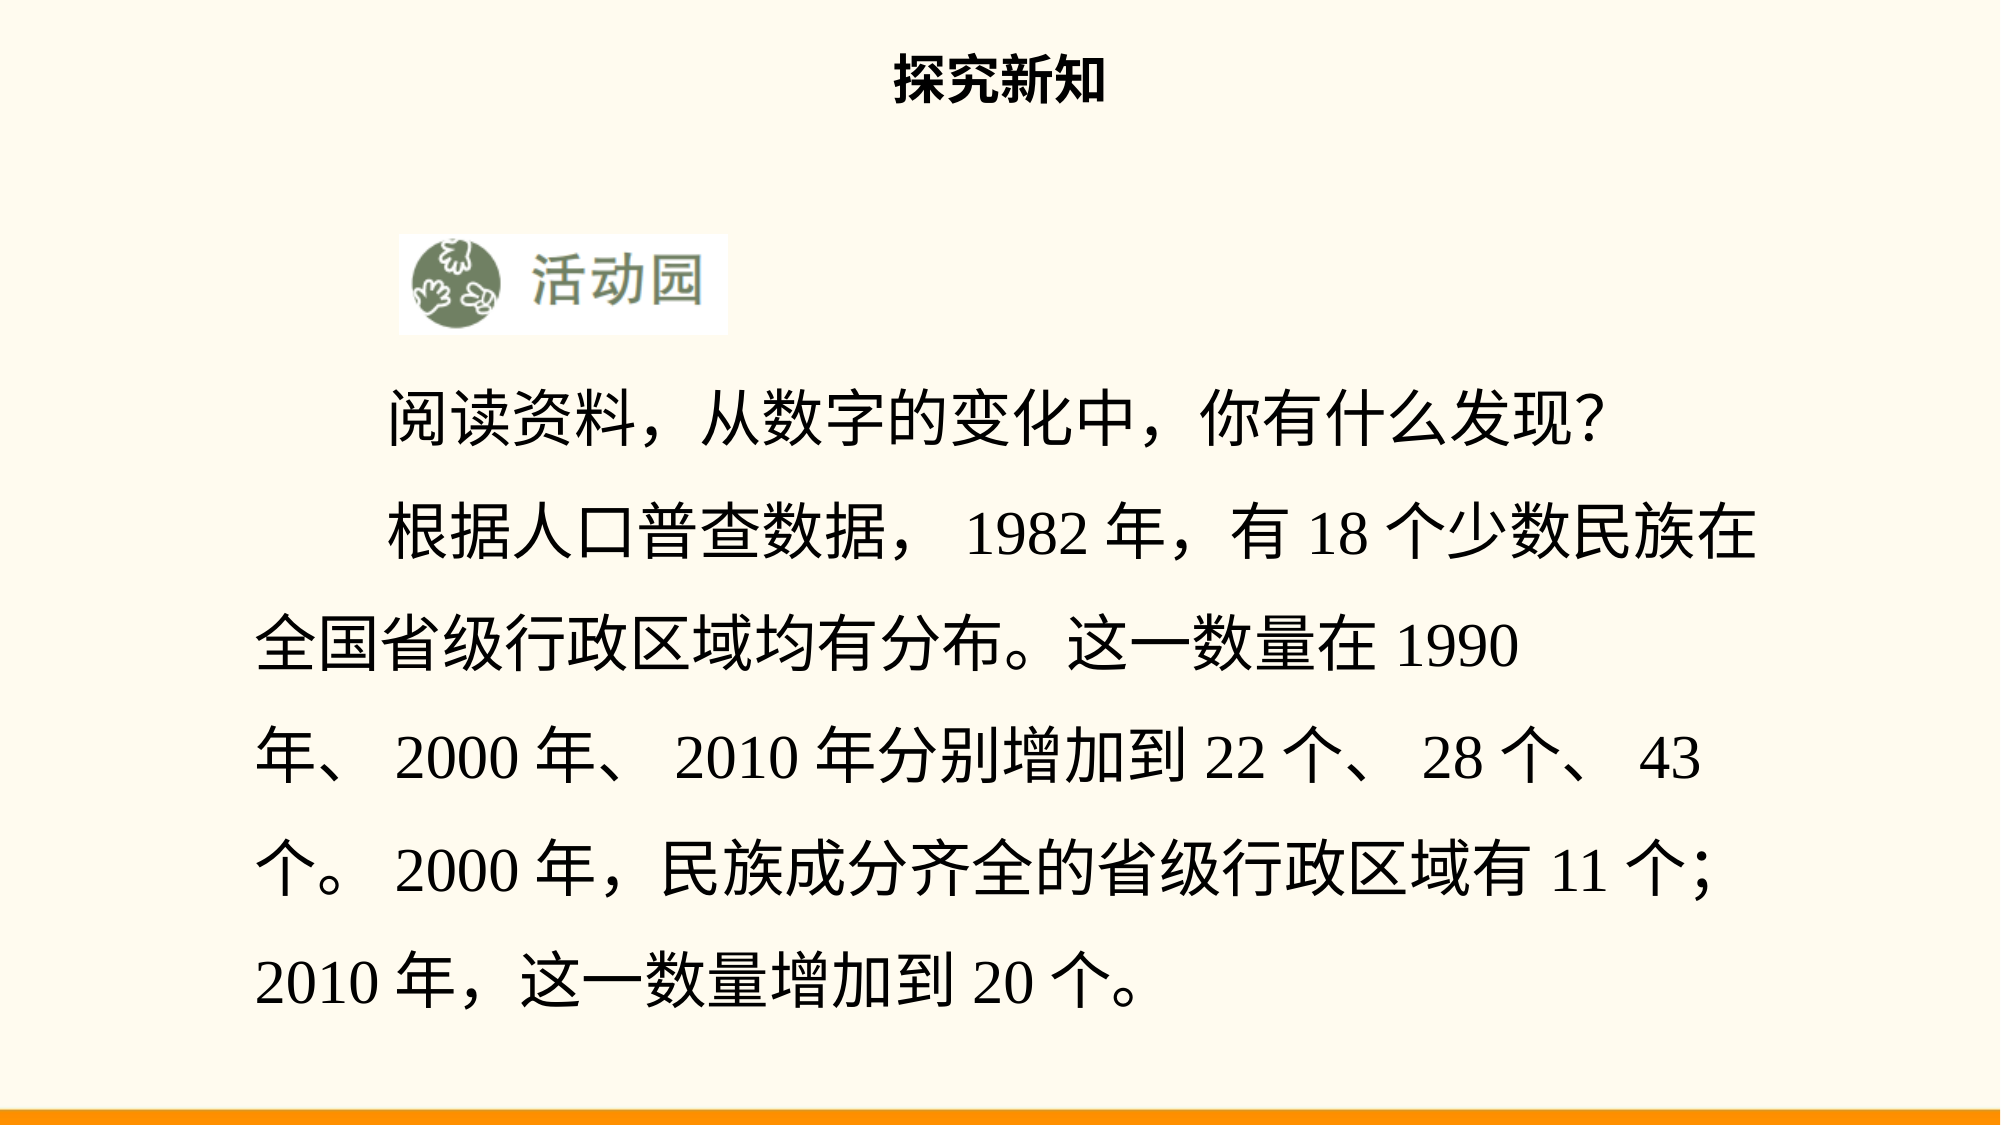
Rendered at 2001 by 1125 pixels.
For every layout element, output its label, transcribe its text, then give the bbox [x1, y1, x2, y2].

picture [0, 0, 2001, 1125]
title 探究新知 [193, 38, 1808, 119]
text_box 阅读资料，从数字的变化中，你有什么发现？ 根据人口普查数据，1982年，有18个少数民族在全国省级行政区域均有分布。这一数量在1990年、2000年、2010年分别增加到22个、28个、43个。2000年，民族成分齐全的省级行政区域有11个；2010年，这一数量增加到20个。 [239, 334, 1784, 465]
